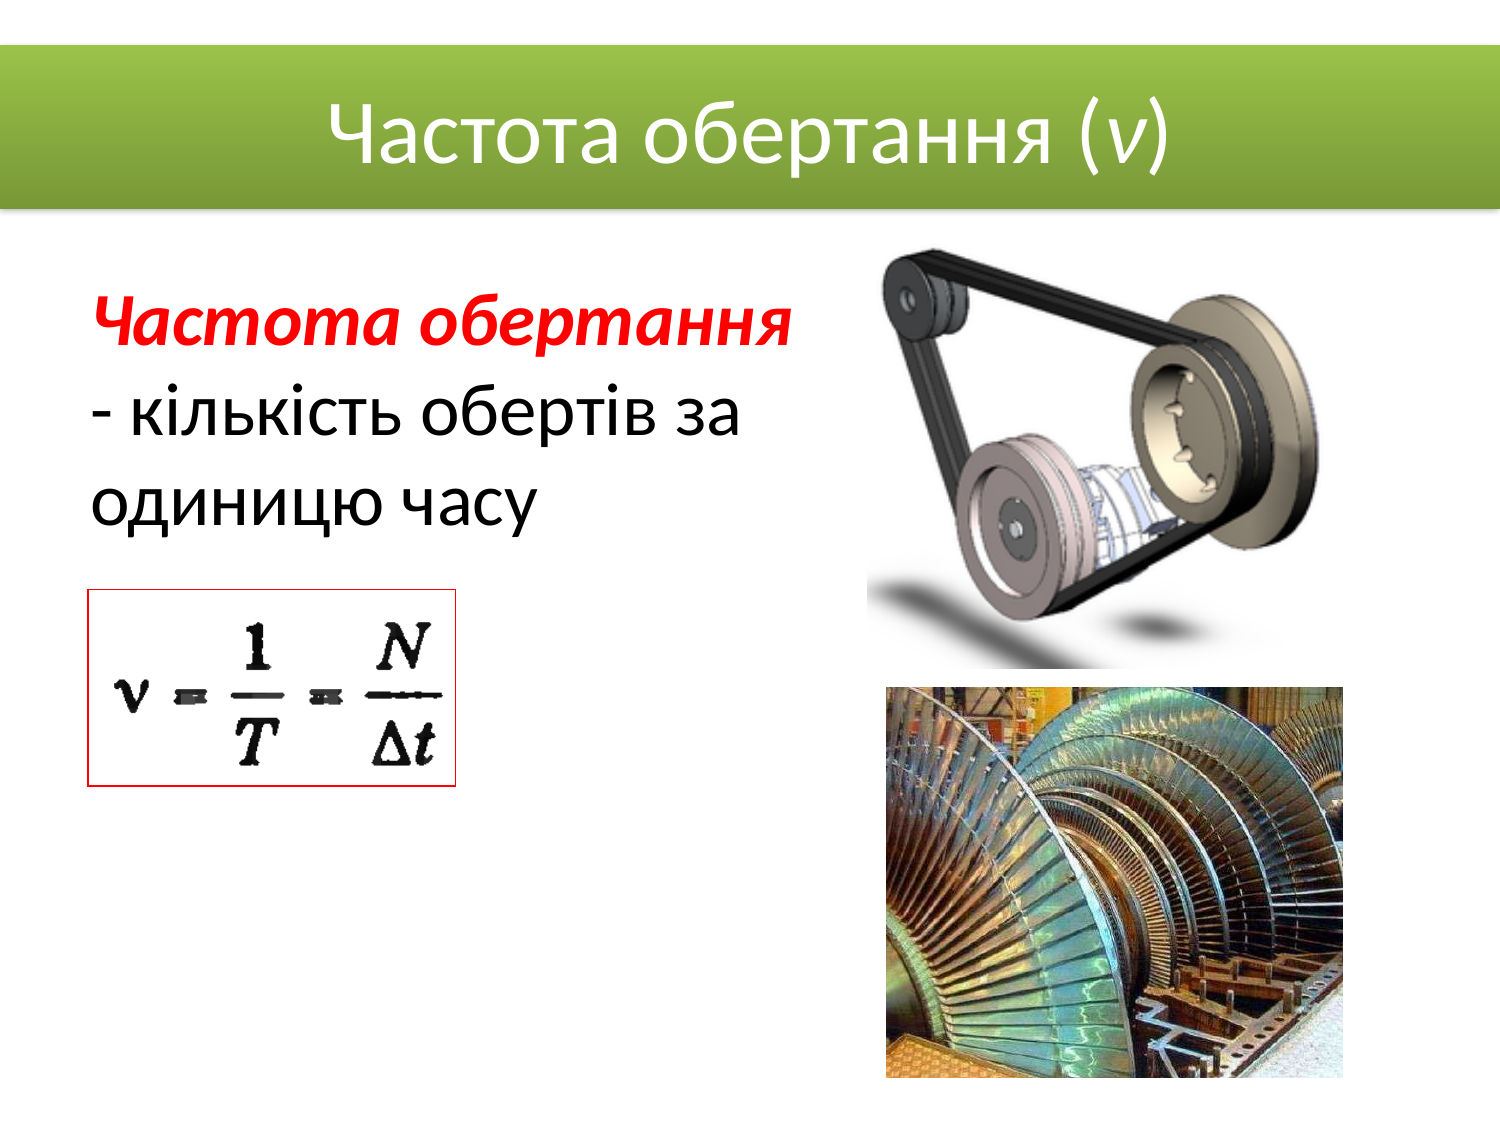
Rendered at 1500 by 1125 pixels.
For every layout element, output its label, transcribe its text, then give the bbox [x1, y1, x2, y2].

picture [88, 590, 456, 786]
list Частота обертання - кількість обертів за одиницю часу [75, 262, 821, 539]
title Частота обертання (ν) [0, 45, 1500, 209]
picture [886, 687, 1344, 1079]
picture [866, 234, 1330, 670]
